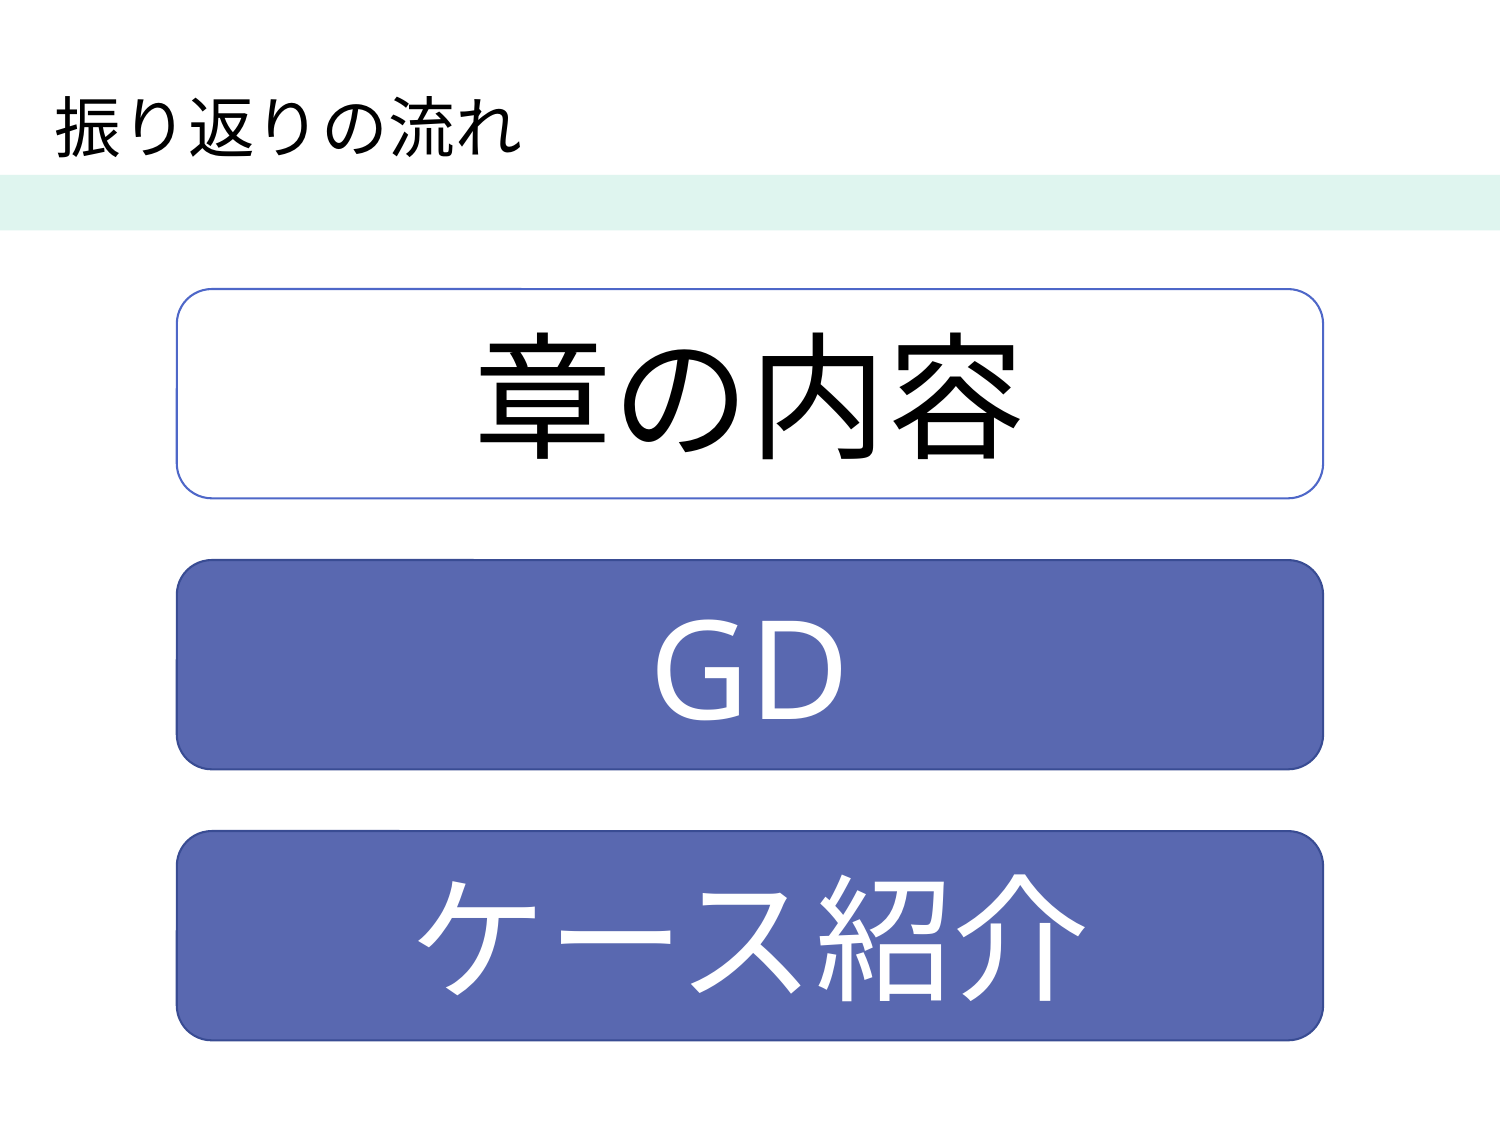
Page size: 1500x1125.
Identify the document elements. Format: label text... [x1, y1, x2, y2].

text_box ケース紹介 [175, 829, 1325, 1042]
text_box [0, 174, 1500, 231]
text_box GD [175, 558, 1325, 771]
text_box 振り返りの流れ [40, 78, 655, 174]
text_box 章の内容 [175, 287, 1325, 500]
